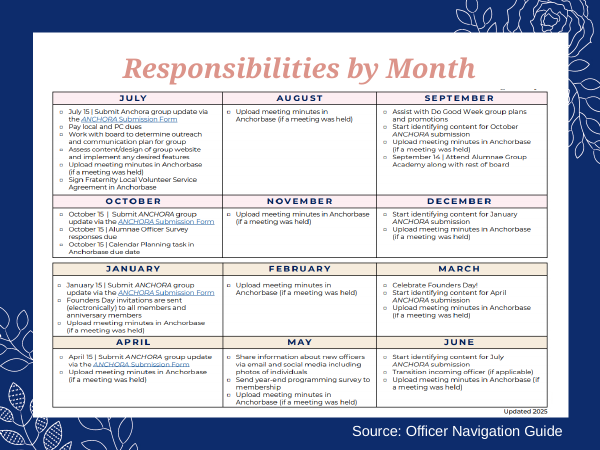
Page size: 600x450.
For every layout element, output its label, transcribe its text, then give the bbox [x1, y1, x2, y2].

text_box Responsibilities by Month [33, 36, 566, 100]
text_box Source: Officer Navigation Guide [337, 406, 586, 446]
picture [0, 0, 600, 450]
